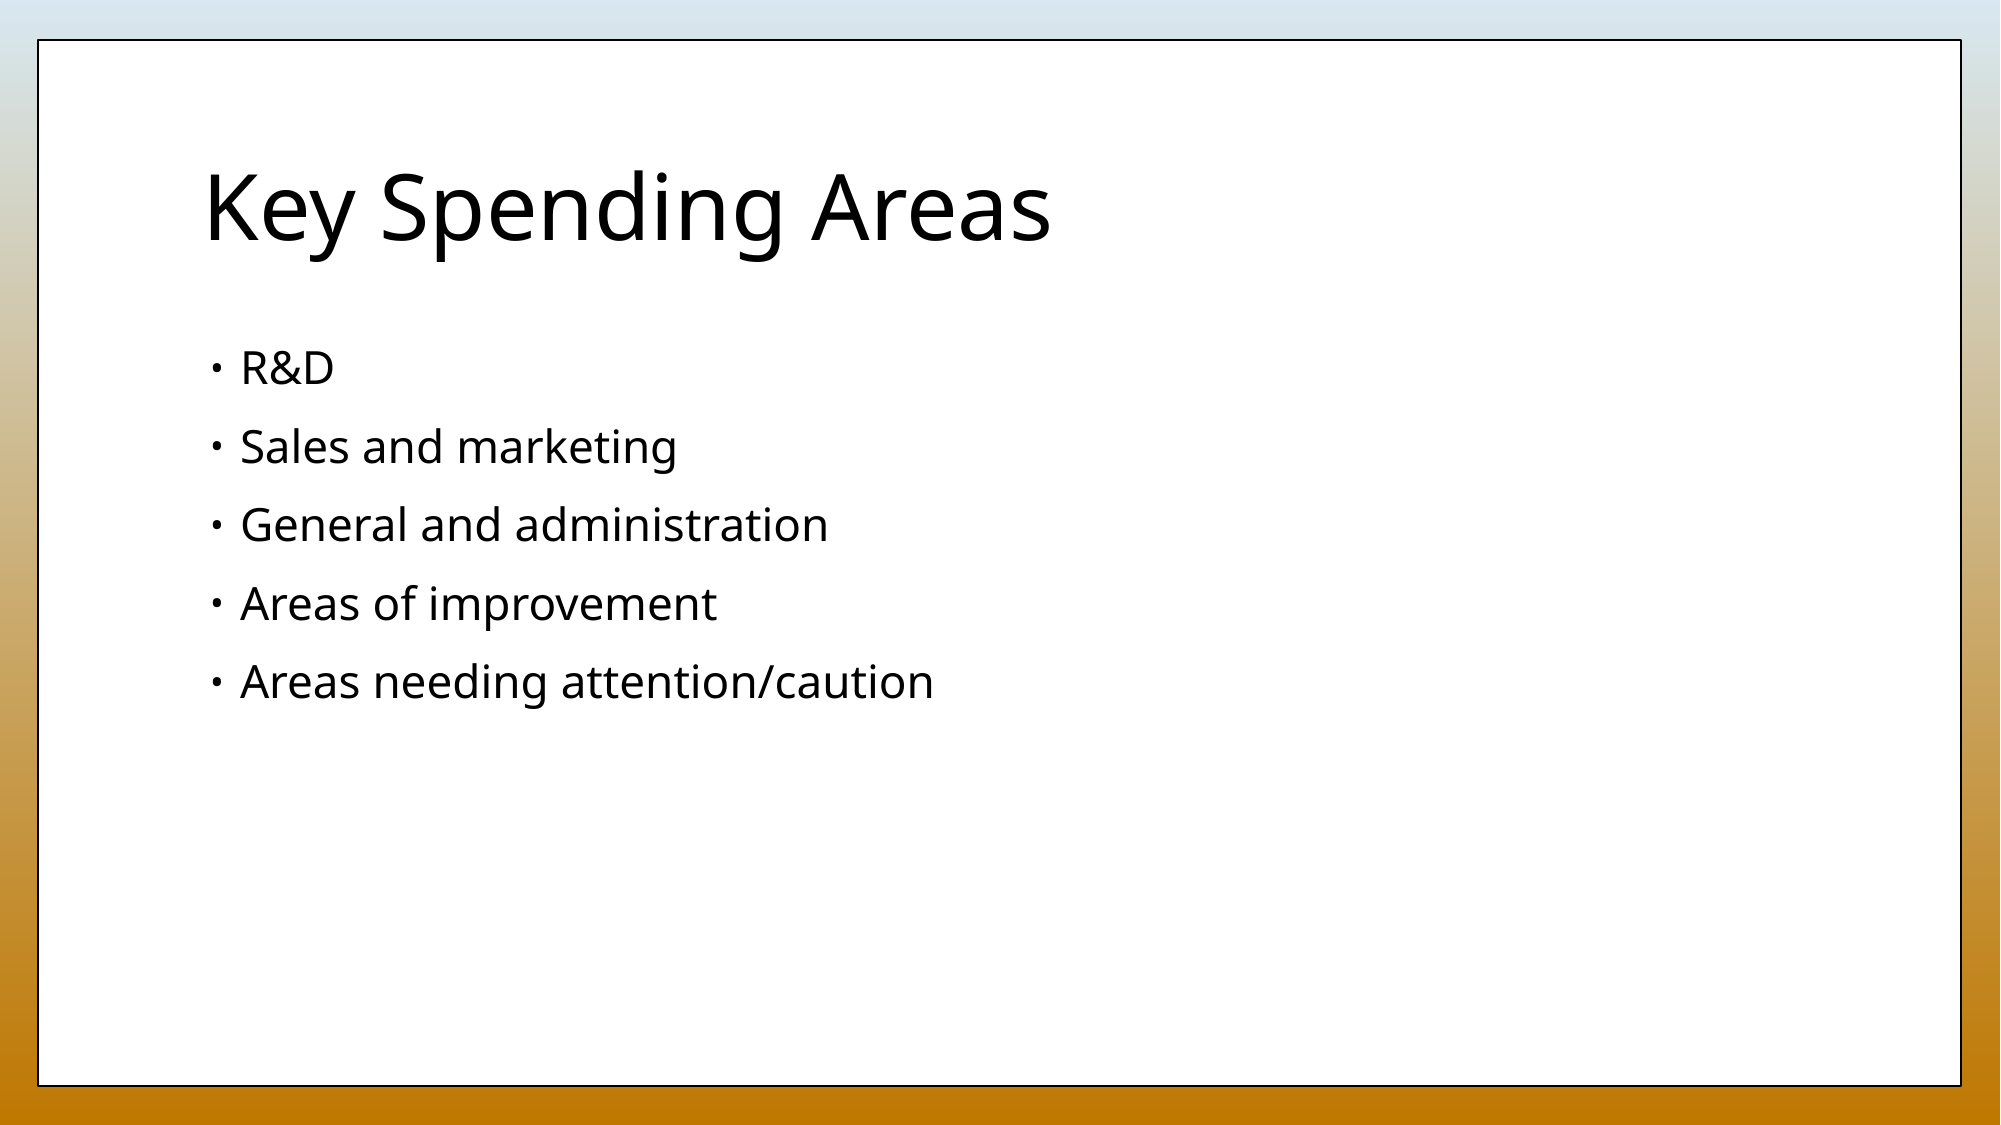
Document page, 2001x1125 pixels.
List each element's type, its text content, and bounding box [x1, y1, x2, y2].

list R&D Sales and marketing General and administration Areas of improvement Areas needing attention/caution [187, 337, 1808, 1000]
title Key Spending Areas [187, 99, 1808, 323]
